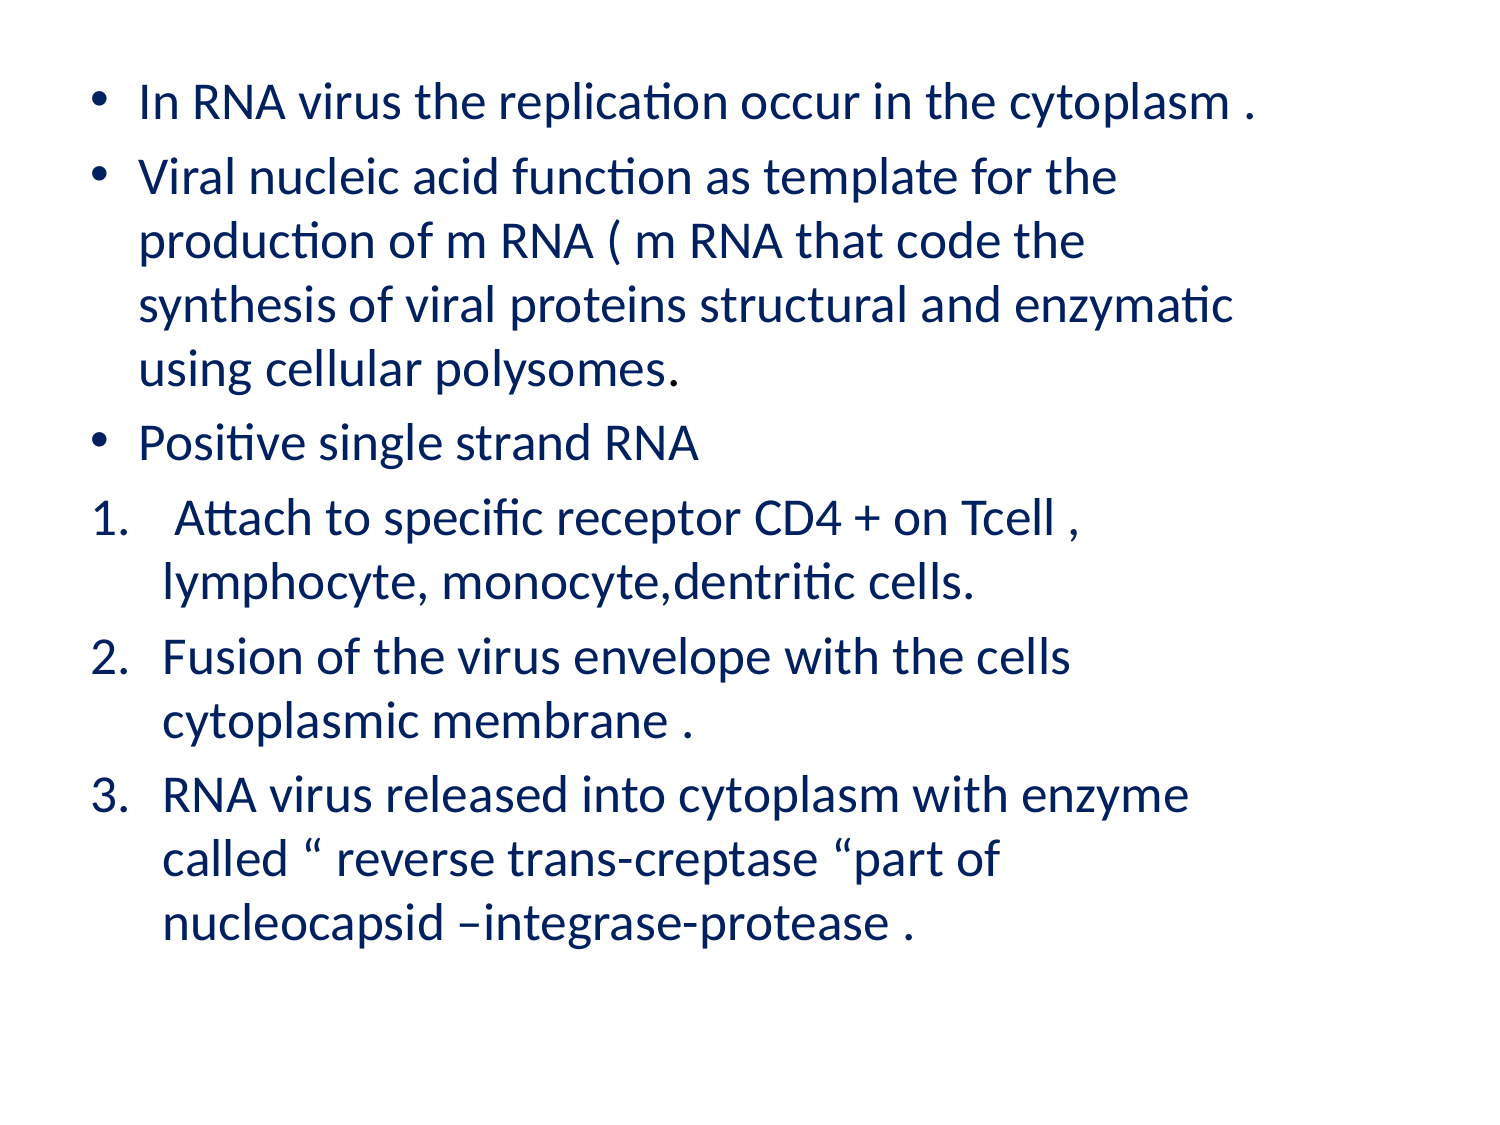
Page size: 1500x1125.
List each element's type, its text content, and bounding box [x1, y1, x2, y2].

list In RNA virus the replication occur in the cytoplasm . Viral nucleic acid function as template for the production of m RNA ( m RNA that code the synthesis of viral proteins structural and enzymatic using cellular polysomes. Positive single strand RNA Attach to specific receptor CD4 + on Tcell , lymphocyte, monocyte,dentritic cells. Fusion of the virus envelope with the cells cytoplasmic membrane . RNA virus released into cytoplasm with enzyme called “ reverse trans-creptase “part of nucleocapsid –integrase-protease . [75, 58, 1301, 1005]
